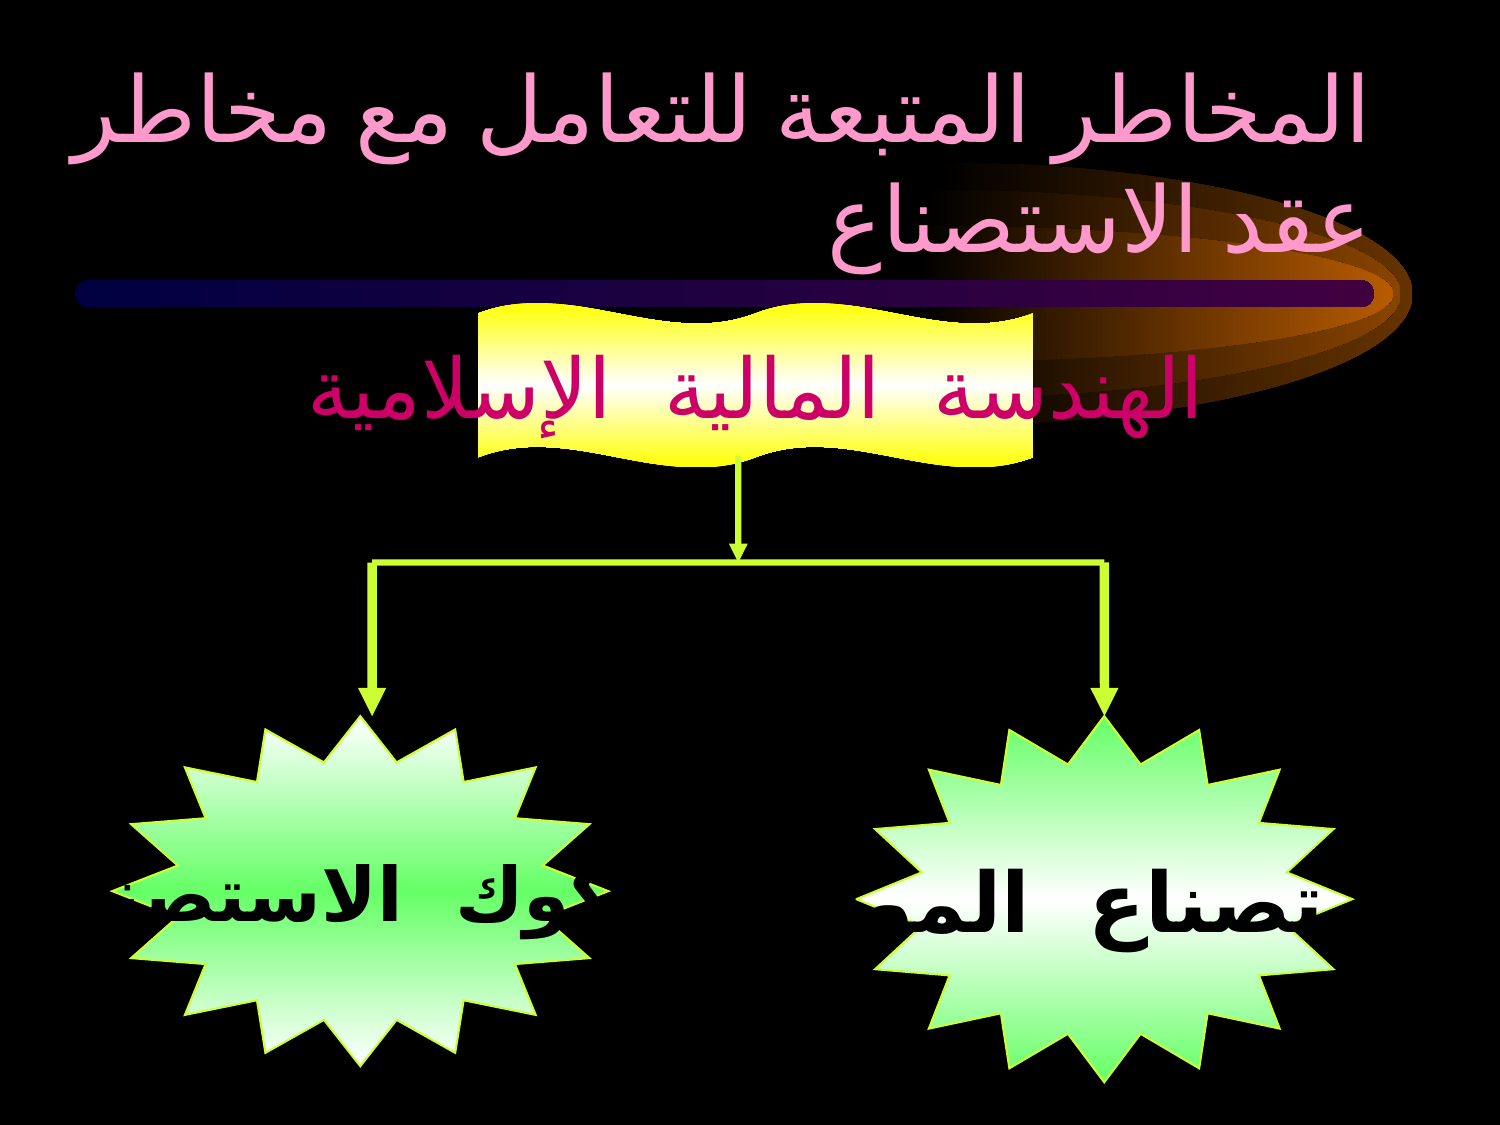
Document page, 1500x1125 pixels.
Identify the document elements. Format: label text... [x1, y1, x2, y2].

text_box [365, 562, 379, 717]
text_box [732, 456, 745, 563]
text_box الهندسة المالية الإسلامية [478, 302, 1034, 468]
text_box صكوك الاستصناع [112, 716, 609, 1067]
title المخاطر المتبعة للتعامل مع مخاطر عقد الاستصناع [52, 62, 1388, 280]
text_box [1098, 562, 1111, 716]
text_box الاستصناع الموازي [856, 716, 1353, 1083]
